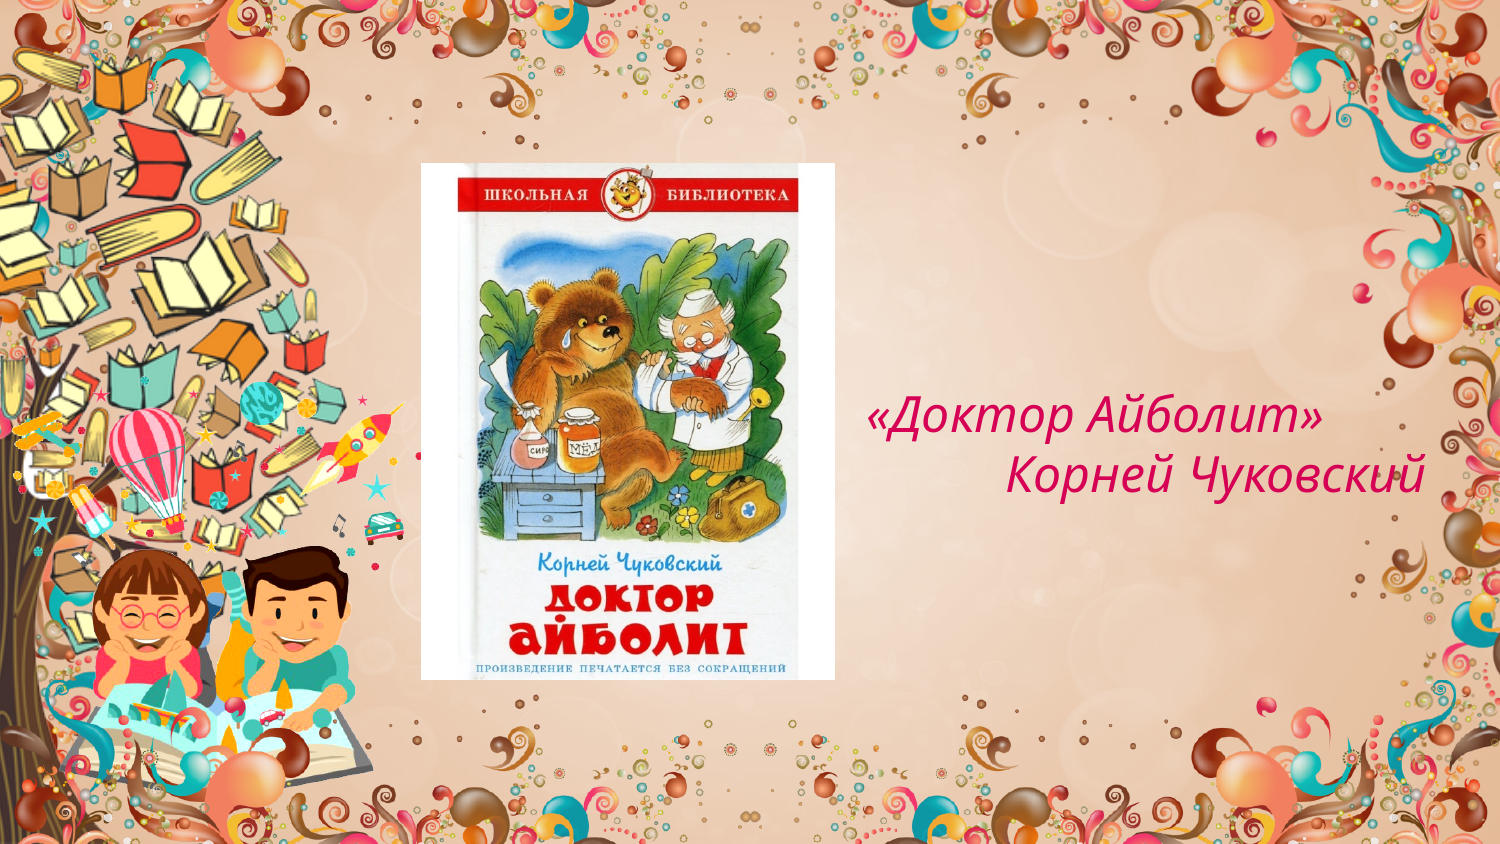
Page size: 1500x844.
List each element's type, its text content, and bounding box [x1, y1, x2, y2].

text_box «Доктор Айболит» Корней Чуковский [838, 374, 1442, 510]
picture [0, 0, 1500, 844]
picture [1336, 59, 1500, 820]
